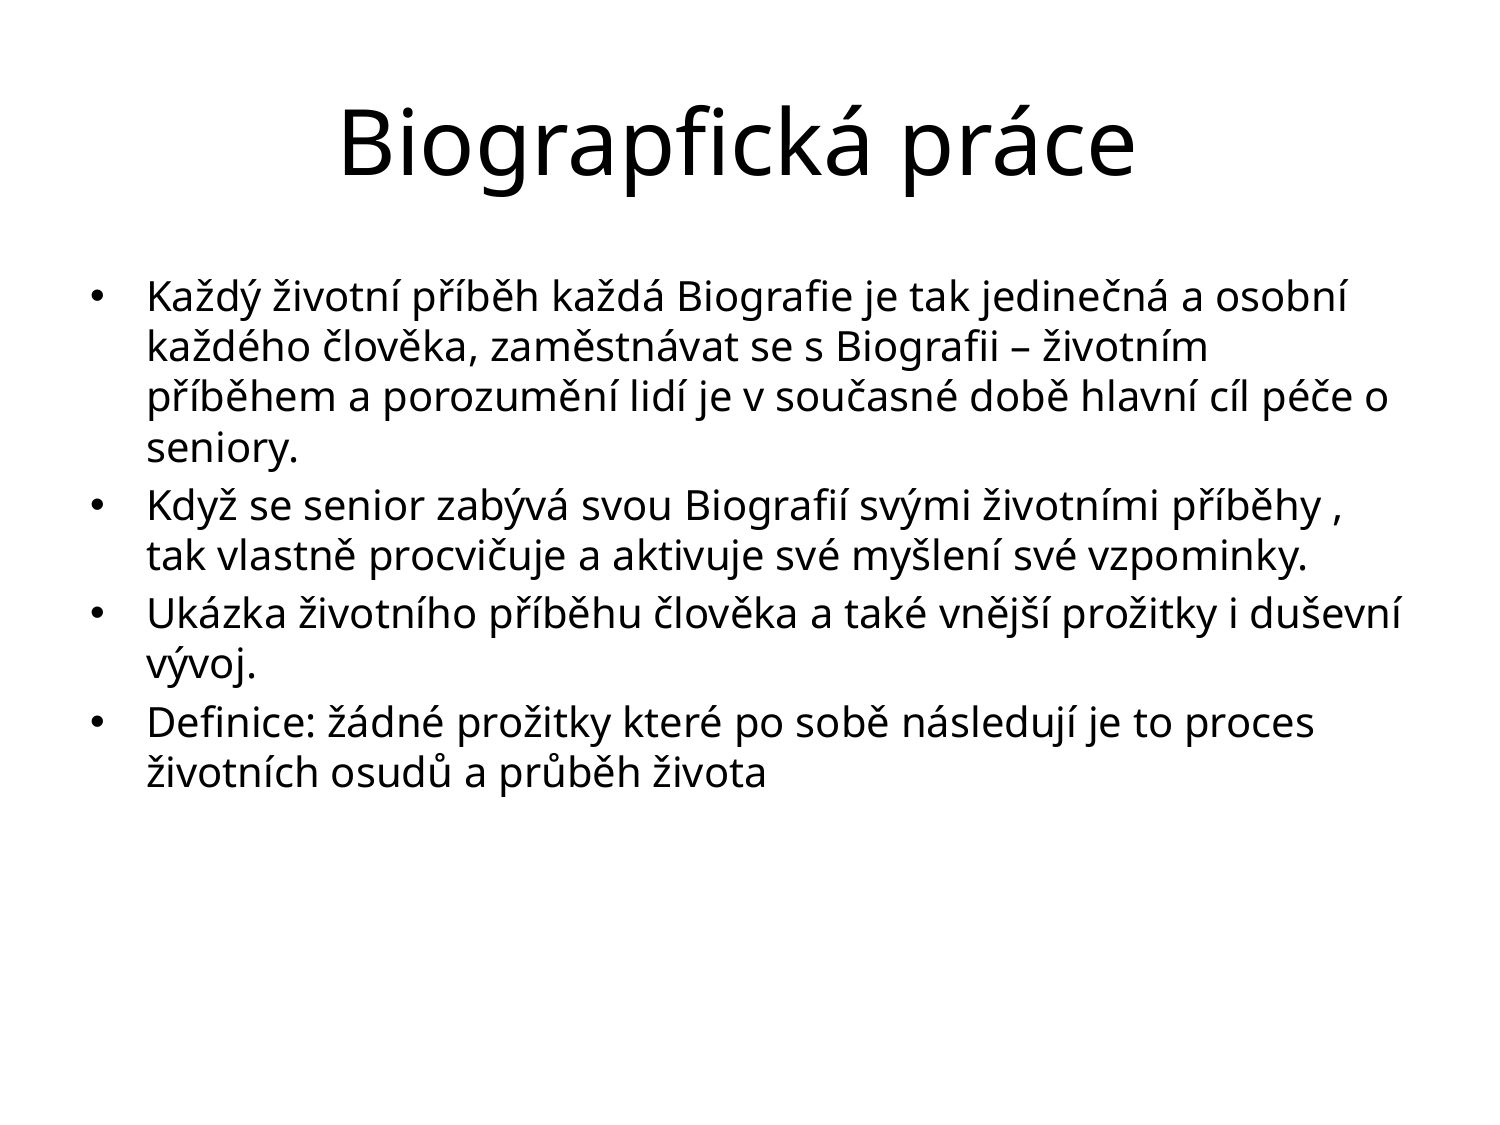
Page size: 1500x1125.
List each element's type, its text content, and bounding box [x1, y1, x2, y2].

list Každý životní příběh každá Biografie je tak jedinečná a osobní každého člověka, zaměstnávat se s Biografii – životním příběhem a porozumění lidí je v současné době hlavní cíl péče o seniory. Když se senior zabývá svou Biografií svými životními příběhy , tak vlastně procvičuje a aktivuje své myšlení své vzpominky. Ukázka životního příběhu člověka a také vnější prožitky i duševní vývoj. Definice: žádné prožitky které po sobě následují je to proces životních osudů a průběh života [75, 262, 1425, 1005]
title Biograpfická práce [75, 45, 1425, 233]
